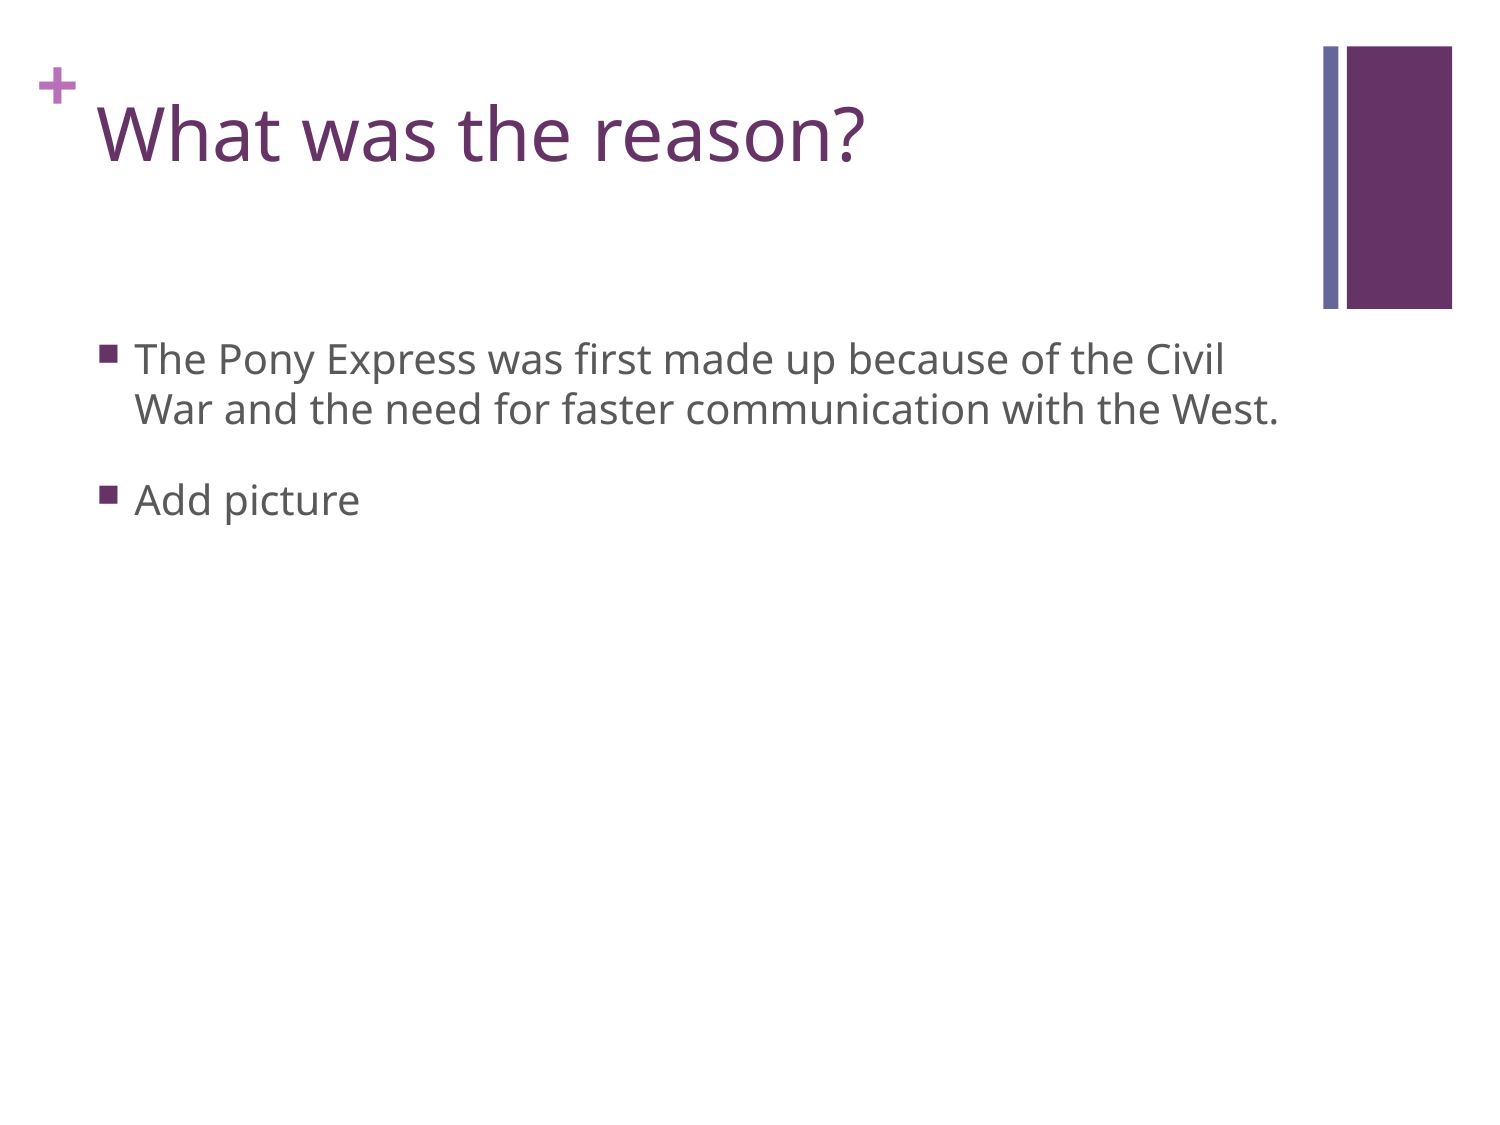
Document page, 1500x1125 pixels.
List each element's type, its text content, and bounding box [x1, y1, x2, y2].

title What was the reason? [81, 79, 1322, 263]
list The Pony Express was first made up because of the Civil War and the need for faster communication with the West. Add picture [81, 324, 1322, 1005]
